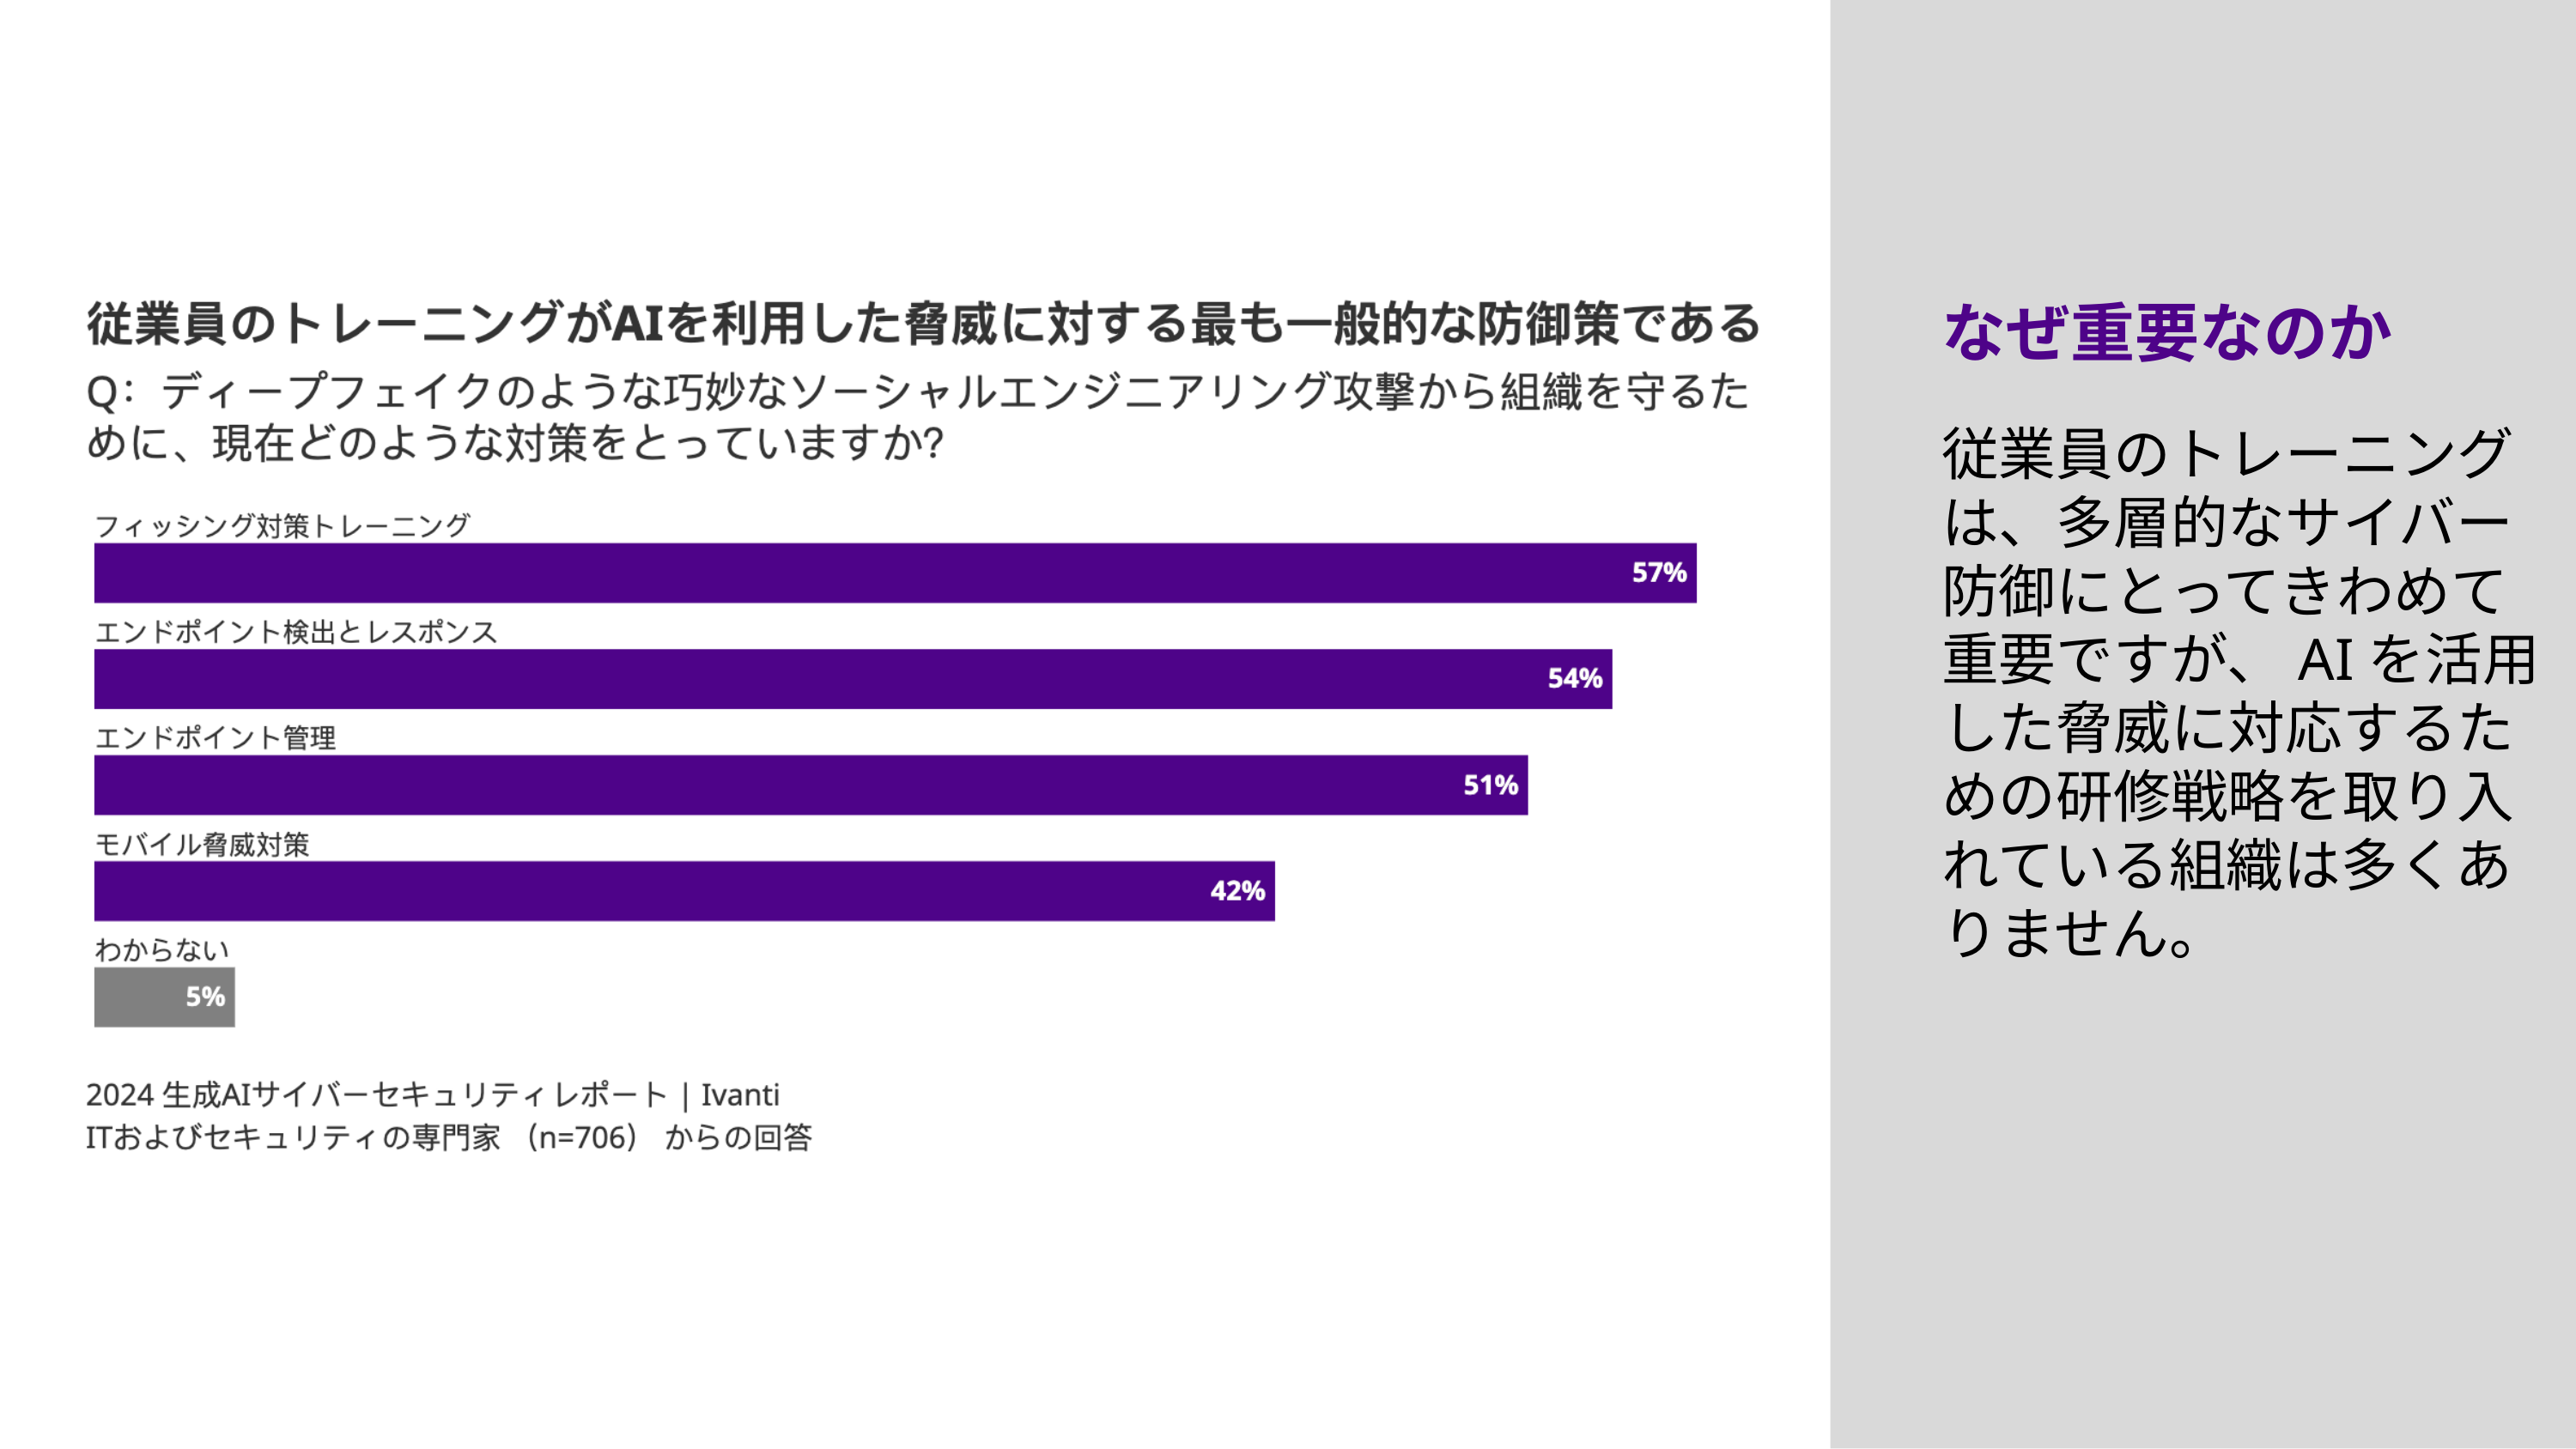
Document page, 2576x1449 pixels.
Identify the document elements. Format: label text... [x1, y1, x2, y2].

text_box [1829, 0, 2576, 1449]
text_box 従業員のトレーニングは、多層的なサイバー防御にとってきわめて重要ですが、AIを活用した脅威に対応するための研修戦略を取り入れている組織は多くありません。 [1941, 417, 2576, 1307]
text_box なぜ重要なのか [1941, 292, 2491, 417]
picture [77, 272, 1778, 1180]
